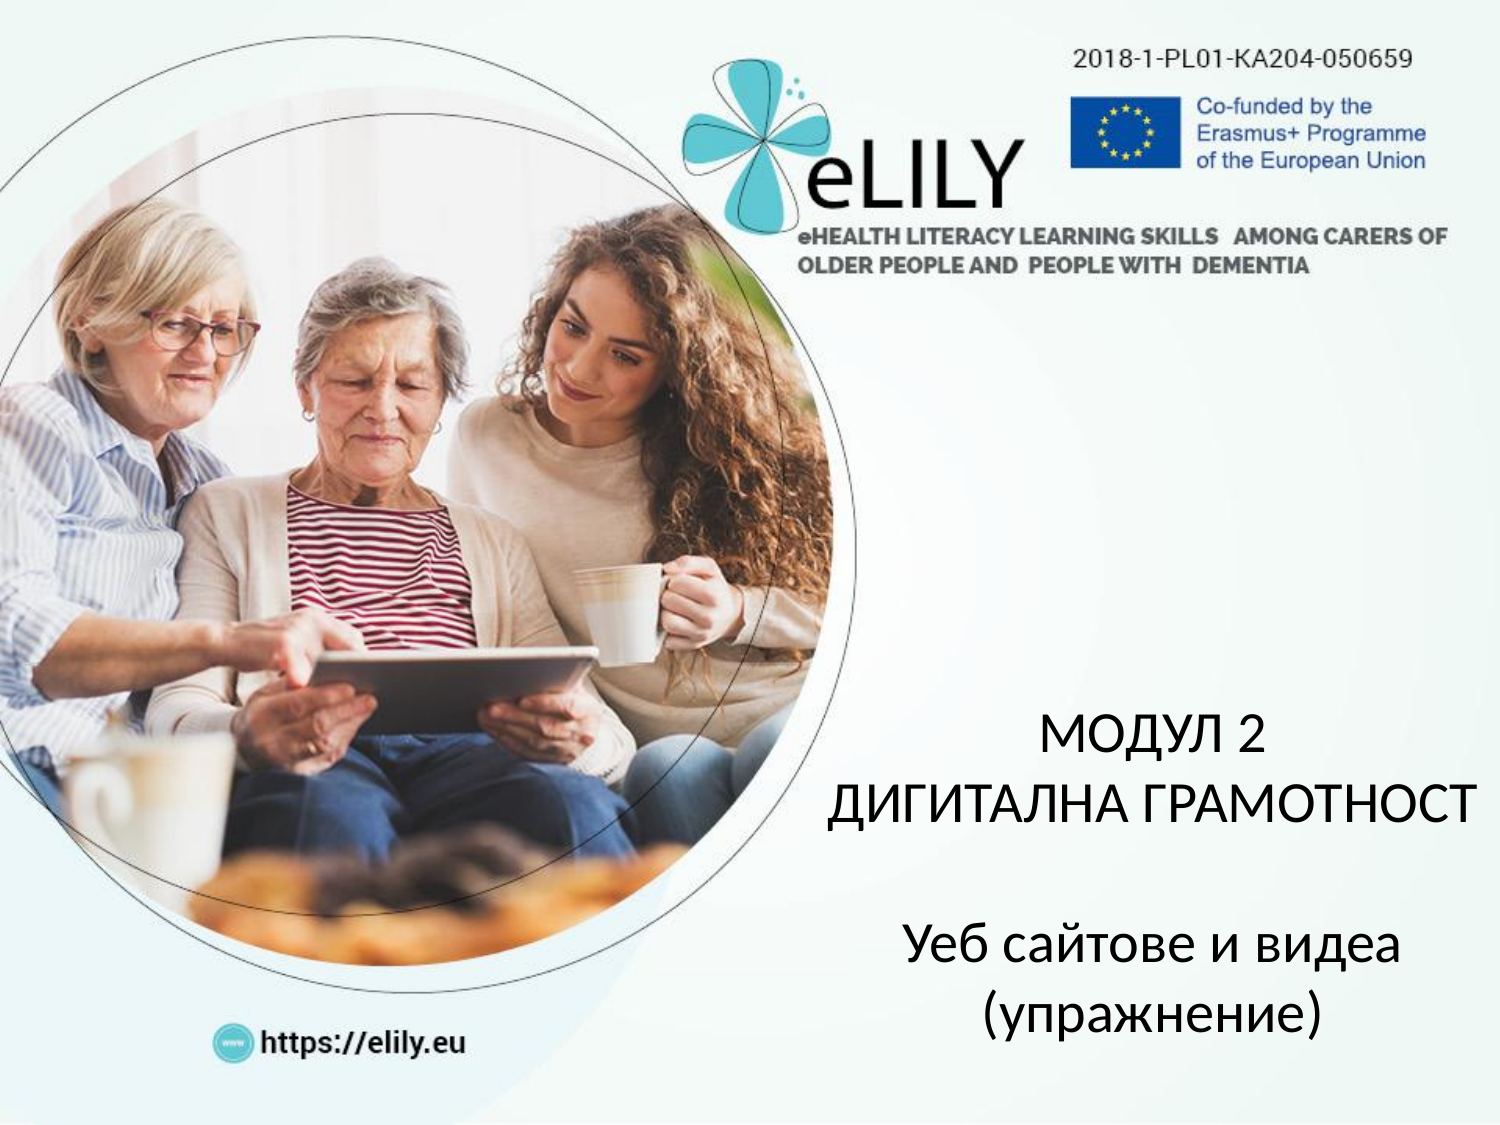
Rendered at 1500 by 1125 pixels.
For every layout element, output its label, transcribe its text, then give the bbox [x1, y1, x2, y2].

picture [0, 0, 1500, 1125]
text_box МОДУЛ 2 ДИГИТАЛНА ГРАМОТНОСТ Уеб сайтове и видеа (упражнение) [805, 686, 1500, 1125]
